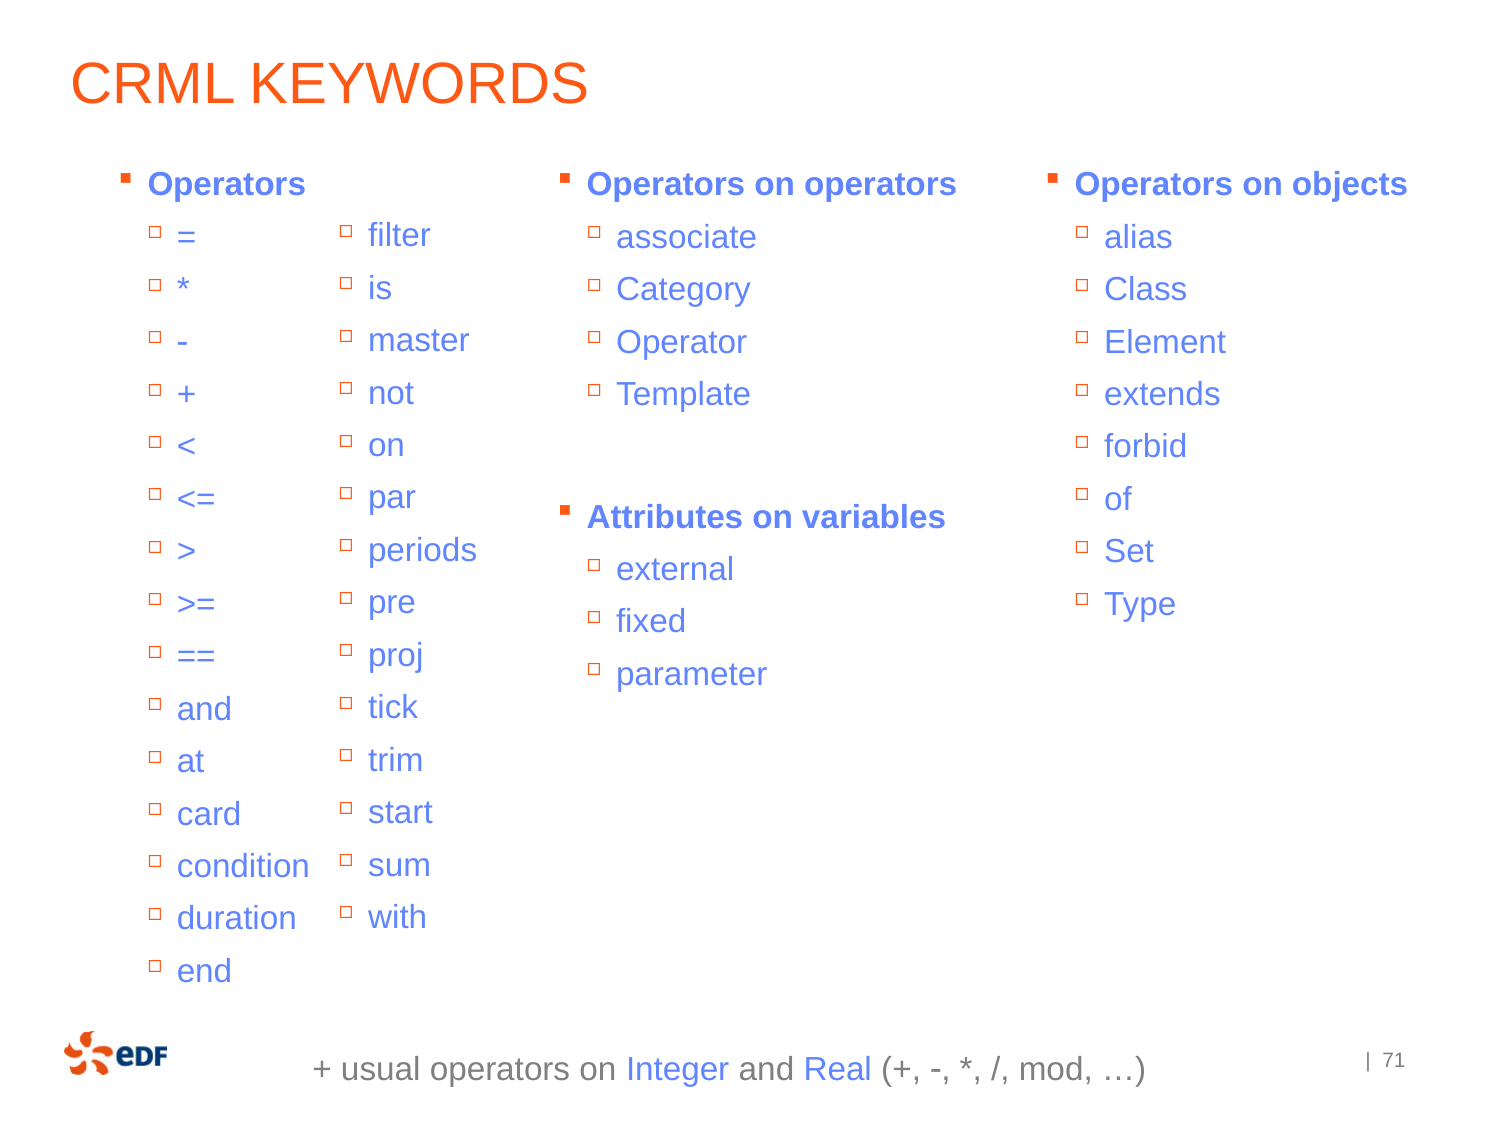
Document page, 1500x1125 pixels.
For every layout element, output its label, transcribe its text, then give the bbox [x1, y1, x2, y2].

text_box Operators on operators associate Category Operator Template [552, 162, 1013, 431]
text_box + usual operators on Integer and Real (+, , *, /, mod, …) [306, 1046, 1447, 1087]
picture [64, 1031, 167, 1075]
text_box Operators on objects alias Class Element extends forbid of Set Type [1039, 162, 1500, 721]
text_box Attributes on variables external fixed parameter [555, 494, 964, 787]
title CRML keywords [64, 45, 1436, 185]
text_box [111, 162, 552, 1011]
